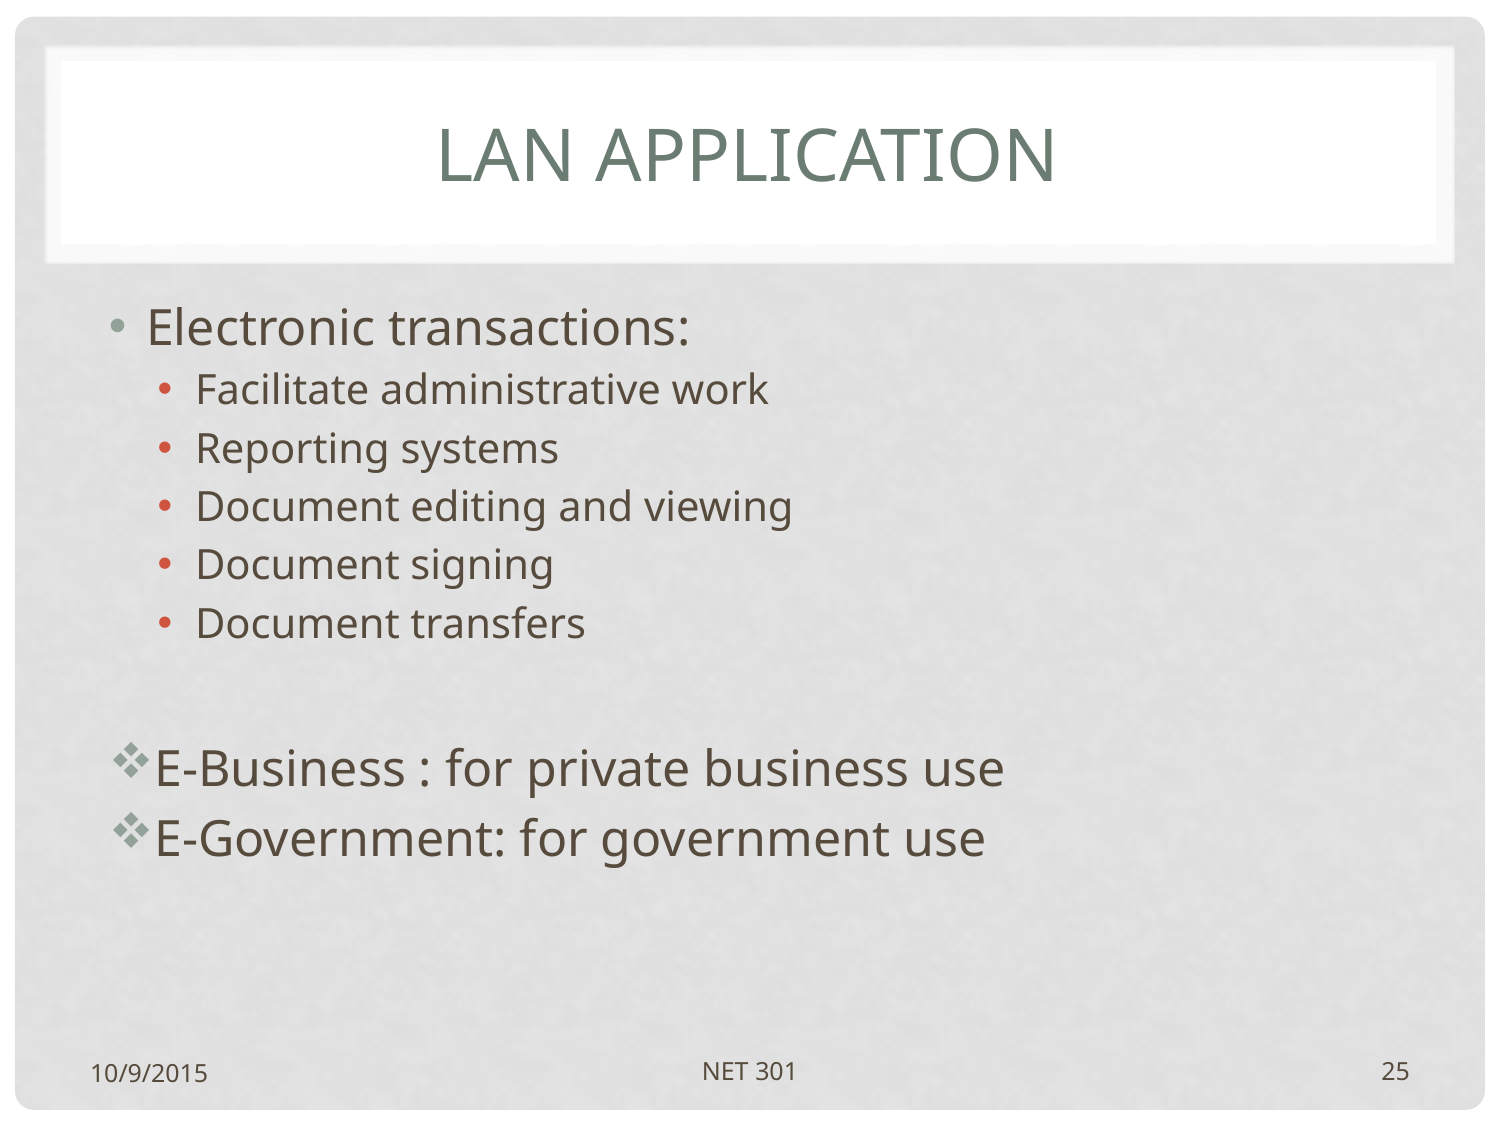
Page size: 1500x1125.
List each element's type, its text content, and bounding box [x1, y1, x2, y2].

slide_number 25 [1074, 1042, 1425, 1103]
list Electronic transactions: Facilitate administrative work Reporting systems Document editing and viewing Document signing Document transfers E-Business : for private business use E-Government: for government use [75, 287, 1425, 1005]
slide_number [75, 1042, 425, 1103]
footer NET 301 [512, 1042, 988, 1103]
title Lan application [69, 66, 1425, 238]
